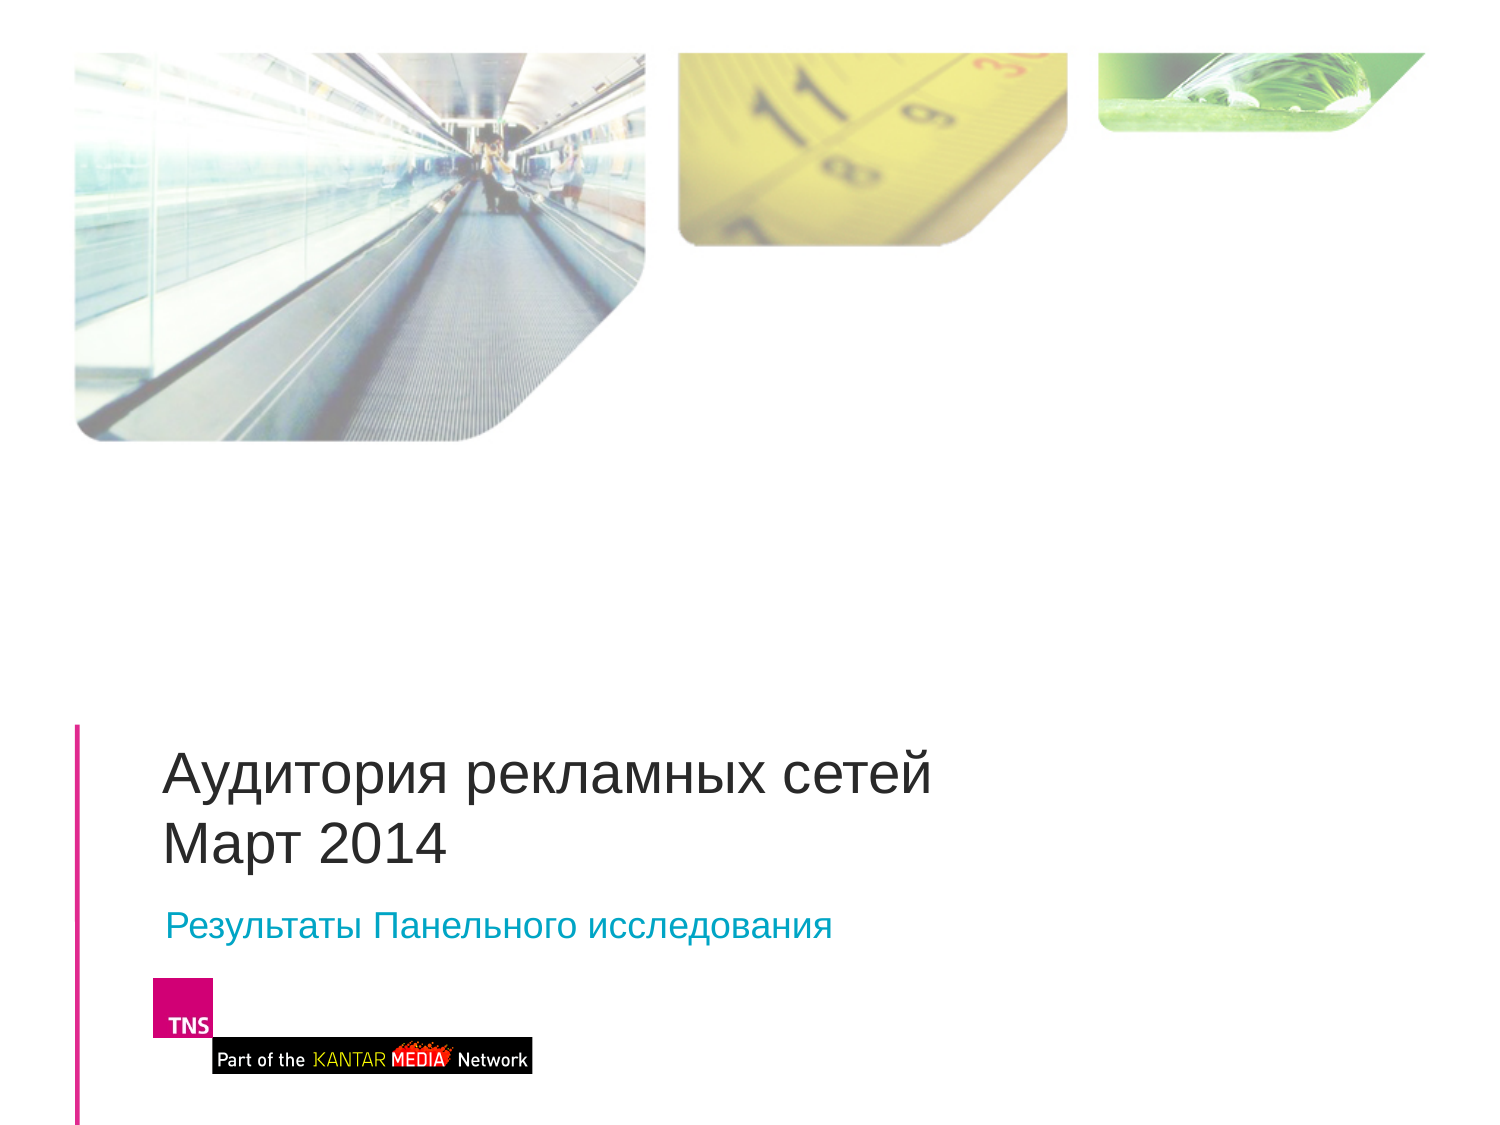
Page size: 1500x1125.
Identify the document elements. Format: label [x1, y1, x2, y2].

text_box [149, 893, 1200, 985]
picture [0, 0, 1500, 1125]
title [147, 727, 1423, 970]
